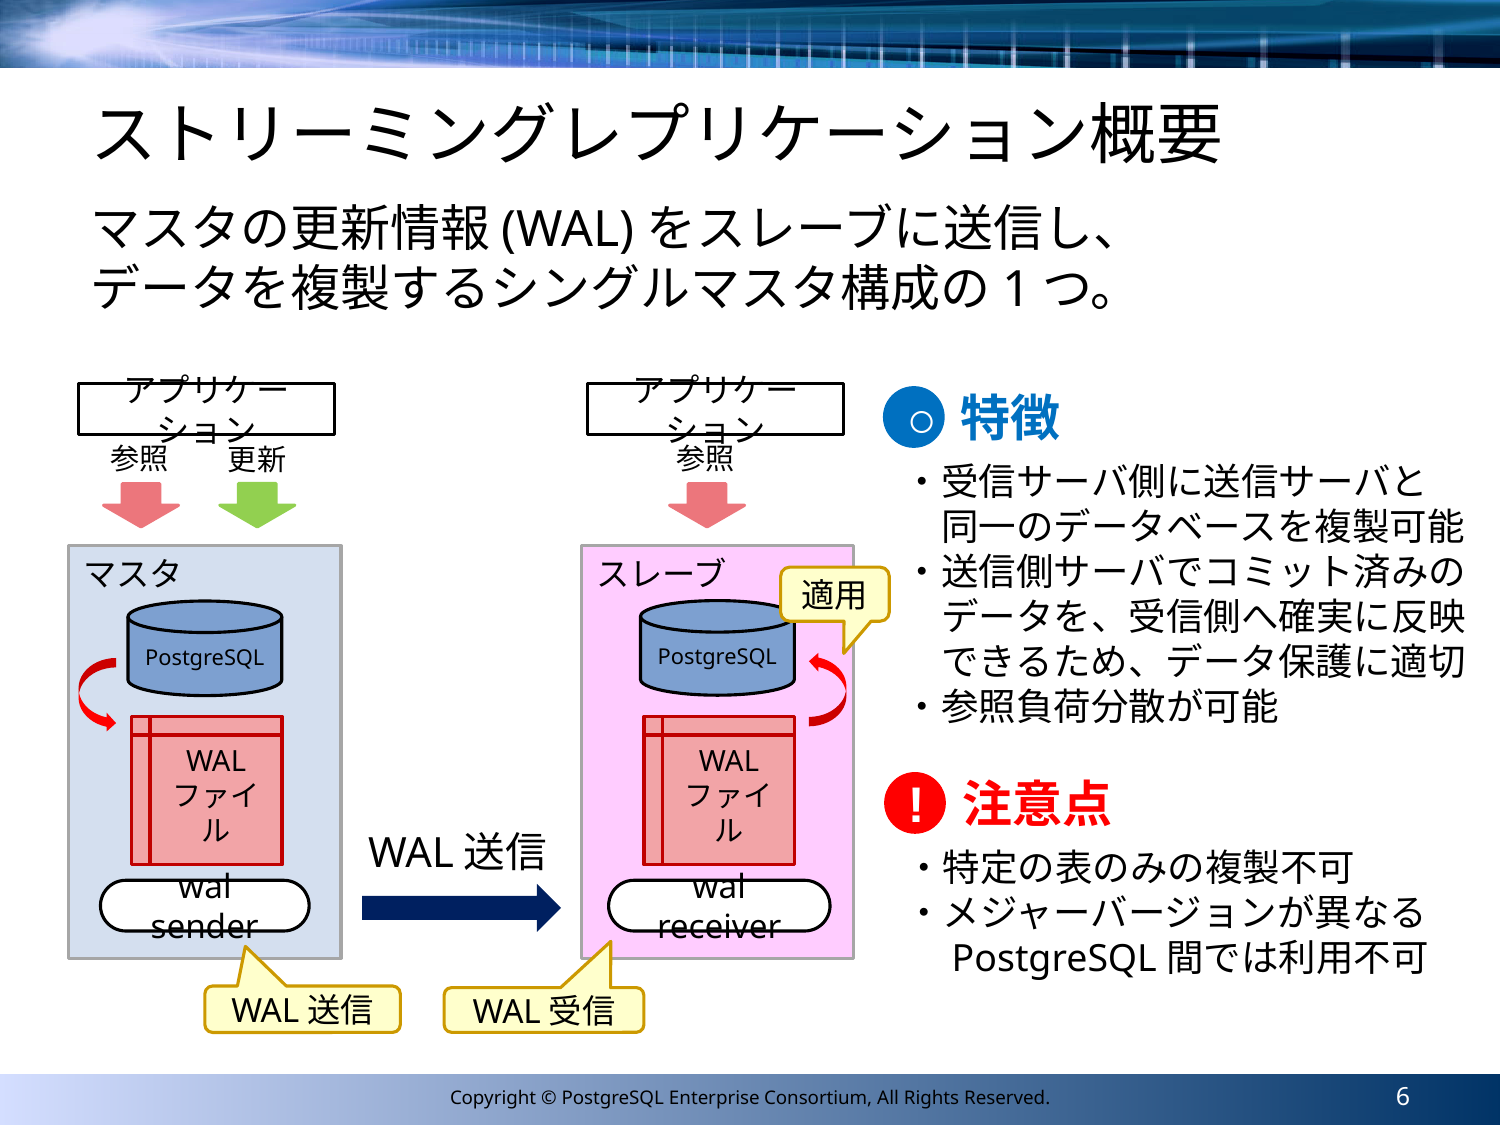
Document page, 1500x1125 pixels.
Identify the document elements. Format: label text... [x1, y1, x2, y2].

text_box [78, 383, 335, 528]
text_box WAL ファイル [642, 714, 797, 867]
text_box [883, 764, 1500, 988]
text_box WAL受信 [442, 939, 646, 1035]
slide_number 6 [1074, 1074, 1426, 1123]
list マスタの更新情報(WAL)をスレーブに送信し、 データを複製するシングルマスタ構成の1つ。 [74, 188, 1234, 326]
text_box [76, 655, 119, 734]
text_box PostgreSQL [638, 598, 797, 698]
text_box wal receiver [606, 878, 833, 934]
text_box WAL ファイル [129, 714, 284, 867]
title ストリーミングレプリケーション概要 [74, 81, 1426, 183]
picture [0, 0, 1500, 68]
text_box 適用 [778, 565, 877, 656]
text_box マスタ [67, 544, 343, 960]
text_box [882, 378, 1500, 739]
text_box wal sender [98, 878, 312, 934]
text_box WAL送信 [202, 944, 403, 1035]
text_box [361, 818, 562, 933]
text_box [587, 382, 844, 528]
text_box [806, 650, 849, 729]
text_box PostgreSQL [125, 598, 284, 698]
text_box スレーブ [579, 544, 856, 960]
